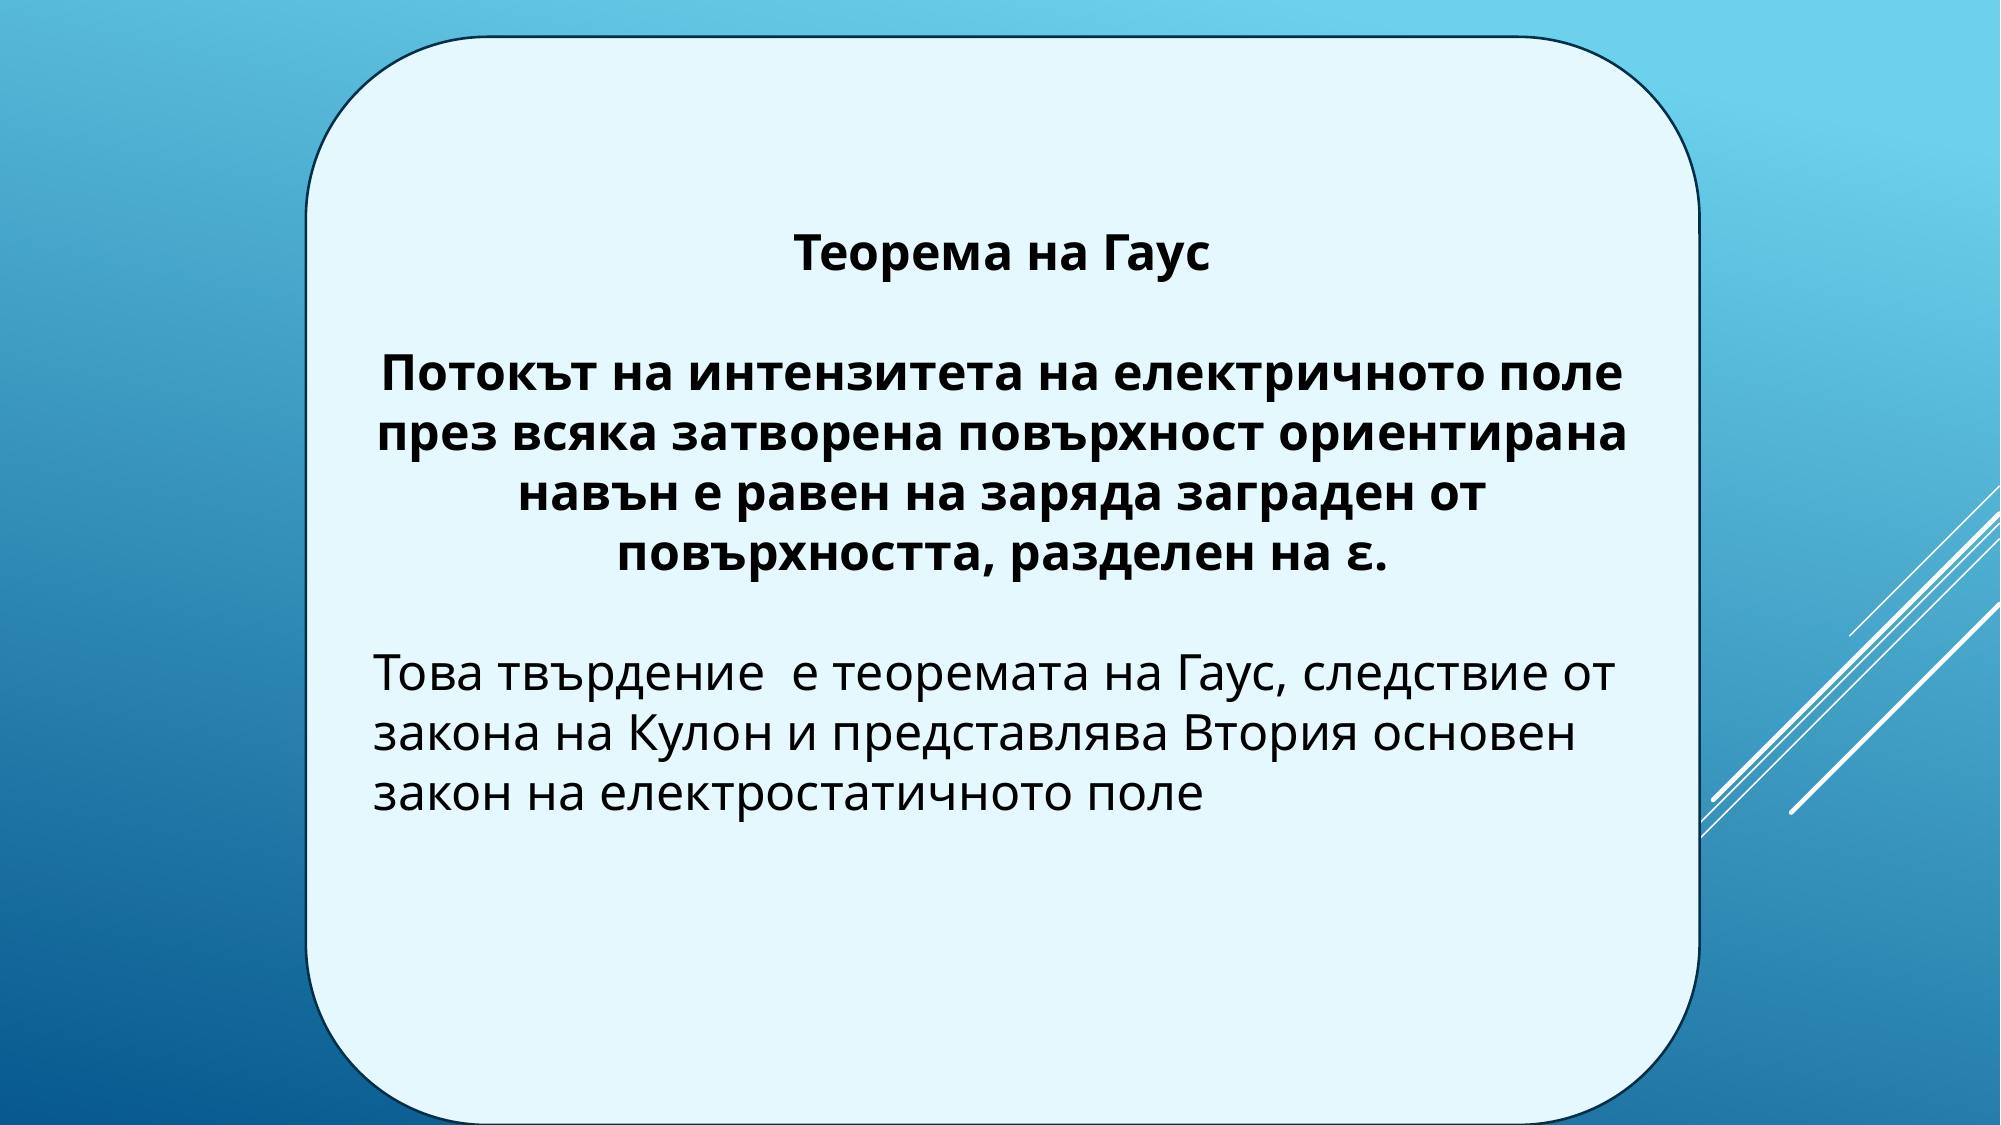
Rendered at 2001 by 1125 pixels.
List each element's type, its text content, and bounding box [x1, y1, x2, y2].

text_box Теорема на Гаус Потокът на интензитета на електричното поле през всяка затворена повърхност ориентирана навън е равен на заряда заграден от повърхността, разделен на ε. Това твърдение е теоремата на Гаус, следствие от закона на Кулон и представлява Втория основен закон на електростатичното поле [304, 35, 1701, 1125]
